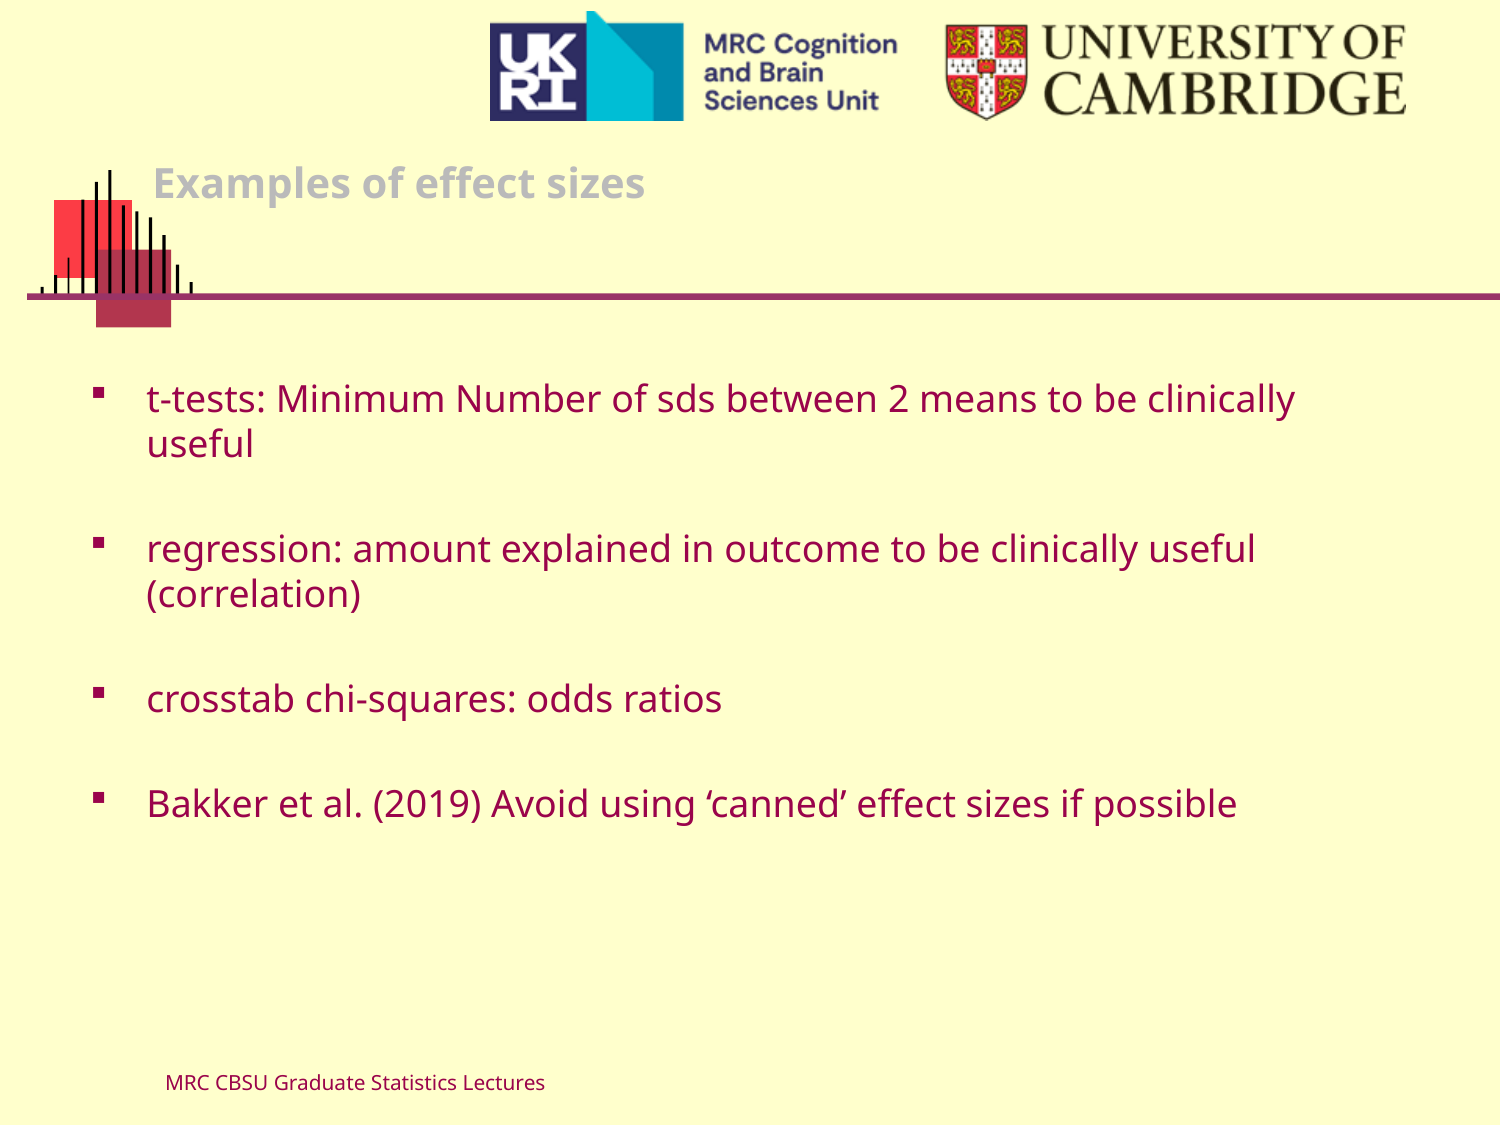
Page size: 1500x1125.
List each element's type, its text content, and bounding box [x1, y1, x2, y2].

title Examples of effect sizes [137, 137, 988, 233]
list t-tests: Minimum Number of sds between 2 means to be clinically useful regression: amount explained in outcome to be clinically useful (correlation) crosstab chi-squares: odds ratios Bakker et al. (2019) Avoid using ‘canned’ effect sizes if possible [75, 262, 1425, 1038]
picture [490, 11, 1406, 121]
footer MRC CBSU Graduate Statistics Lectures [149, 1062, 988, 1101]
